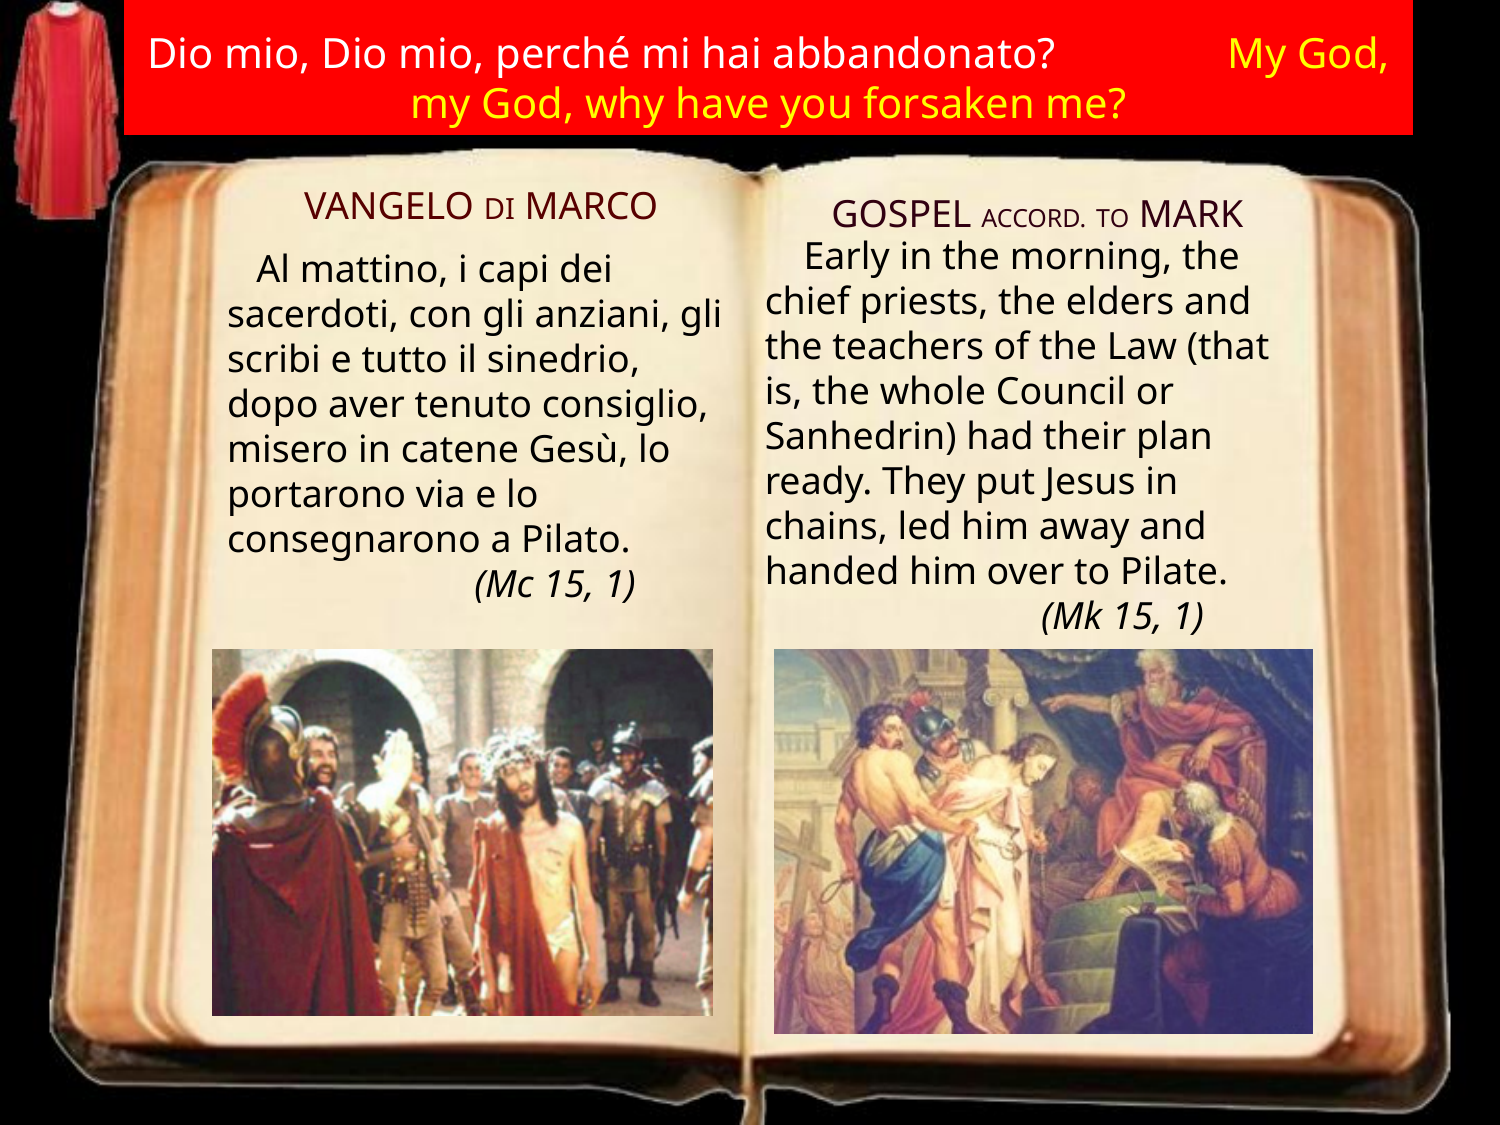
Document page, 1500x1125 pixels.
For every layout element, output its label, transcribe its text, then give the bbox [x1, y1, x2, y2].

picture [0, 0, 1500, 1125]
text_box Al mattino, i capi dei sacerdoti, con gli anziani, gli scribi e tutto il sinedrio, dopo aver tenuto consiglio, misero in catene Gesù, lo portarono via e lo consegnarono a Pilato. (Mc 15, 1) [212, 237, 750, 613]
text_box VANGELO DI MARCO [212, 174, 750, 235]
title GOSPEL ACCORD. TO MARK [750, 187, 1363, 238]
text_box Early in the morning, the chief priests, the elders and the teachers of the Law (that is, the whole Council or Sanhedrin) had their plan ready. They put Jesus in chains, led him away and handed him over to Pilate. (Mk 15, 1) [750, 224, 1313, 645]
text_box Dio mio, Dio mio, perché mi hai abbandonato? My God, my God, why have you forsaken me? [124, 0, 1413, 135]
